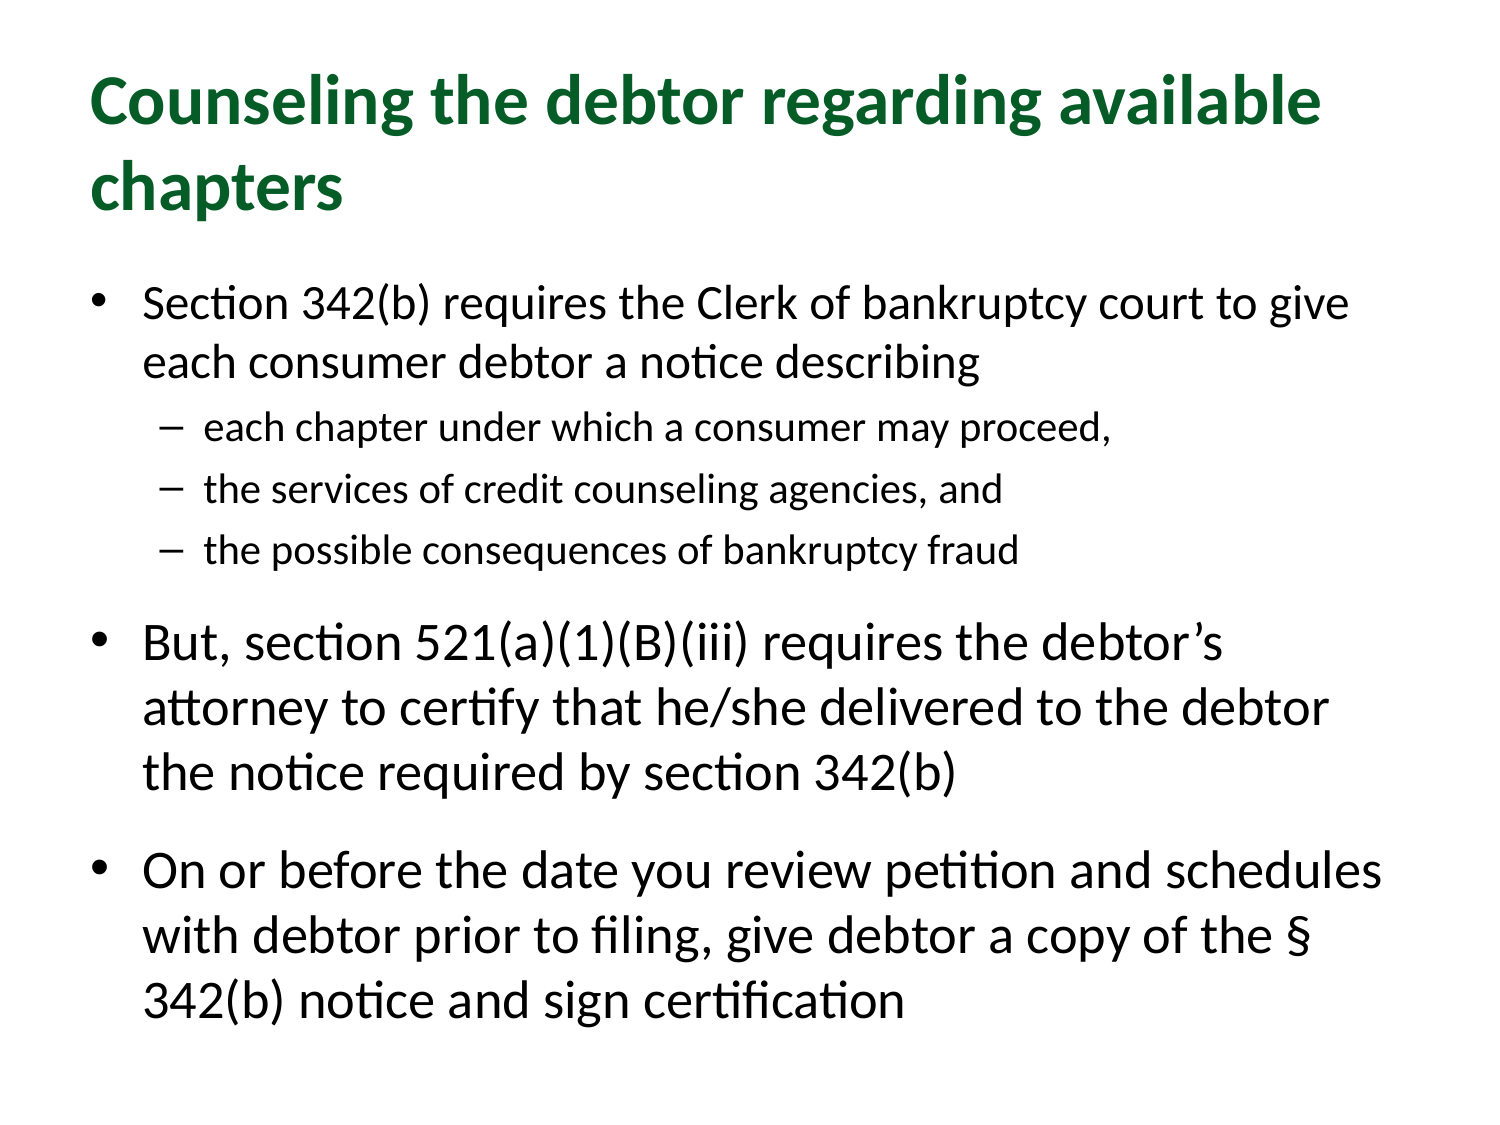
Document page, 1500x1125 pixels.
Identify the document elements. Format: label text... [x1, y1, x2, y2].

list Section 342(b) requires the Clerk of bankruptcy court to give each consumer debtor a notice describing each chapter under which a consumer may proceed, the services of credit counseling agencies, and the possible consequences of bankruptcy fraud But, section 521(a)(1)(B)(iii) requires the debtor’s attorney to certify that he/she delivered to the debtor the notice required by section 342(b) On or before the date you review petition and schedules with debtor prior to filing, give debtor a copy of the § 342(b) notice and sign certification [75, 262, 1425, 1038]
title Counseling the debtor regarding available chapters [75, 45, 1425, 233]
